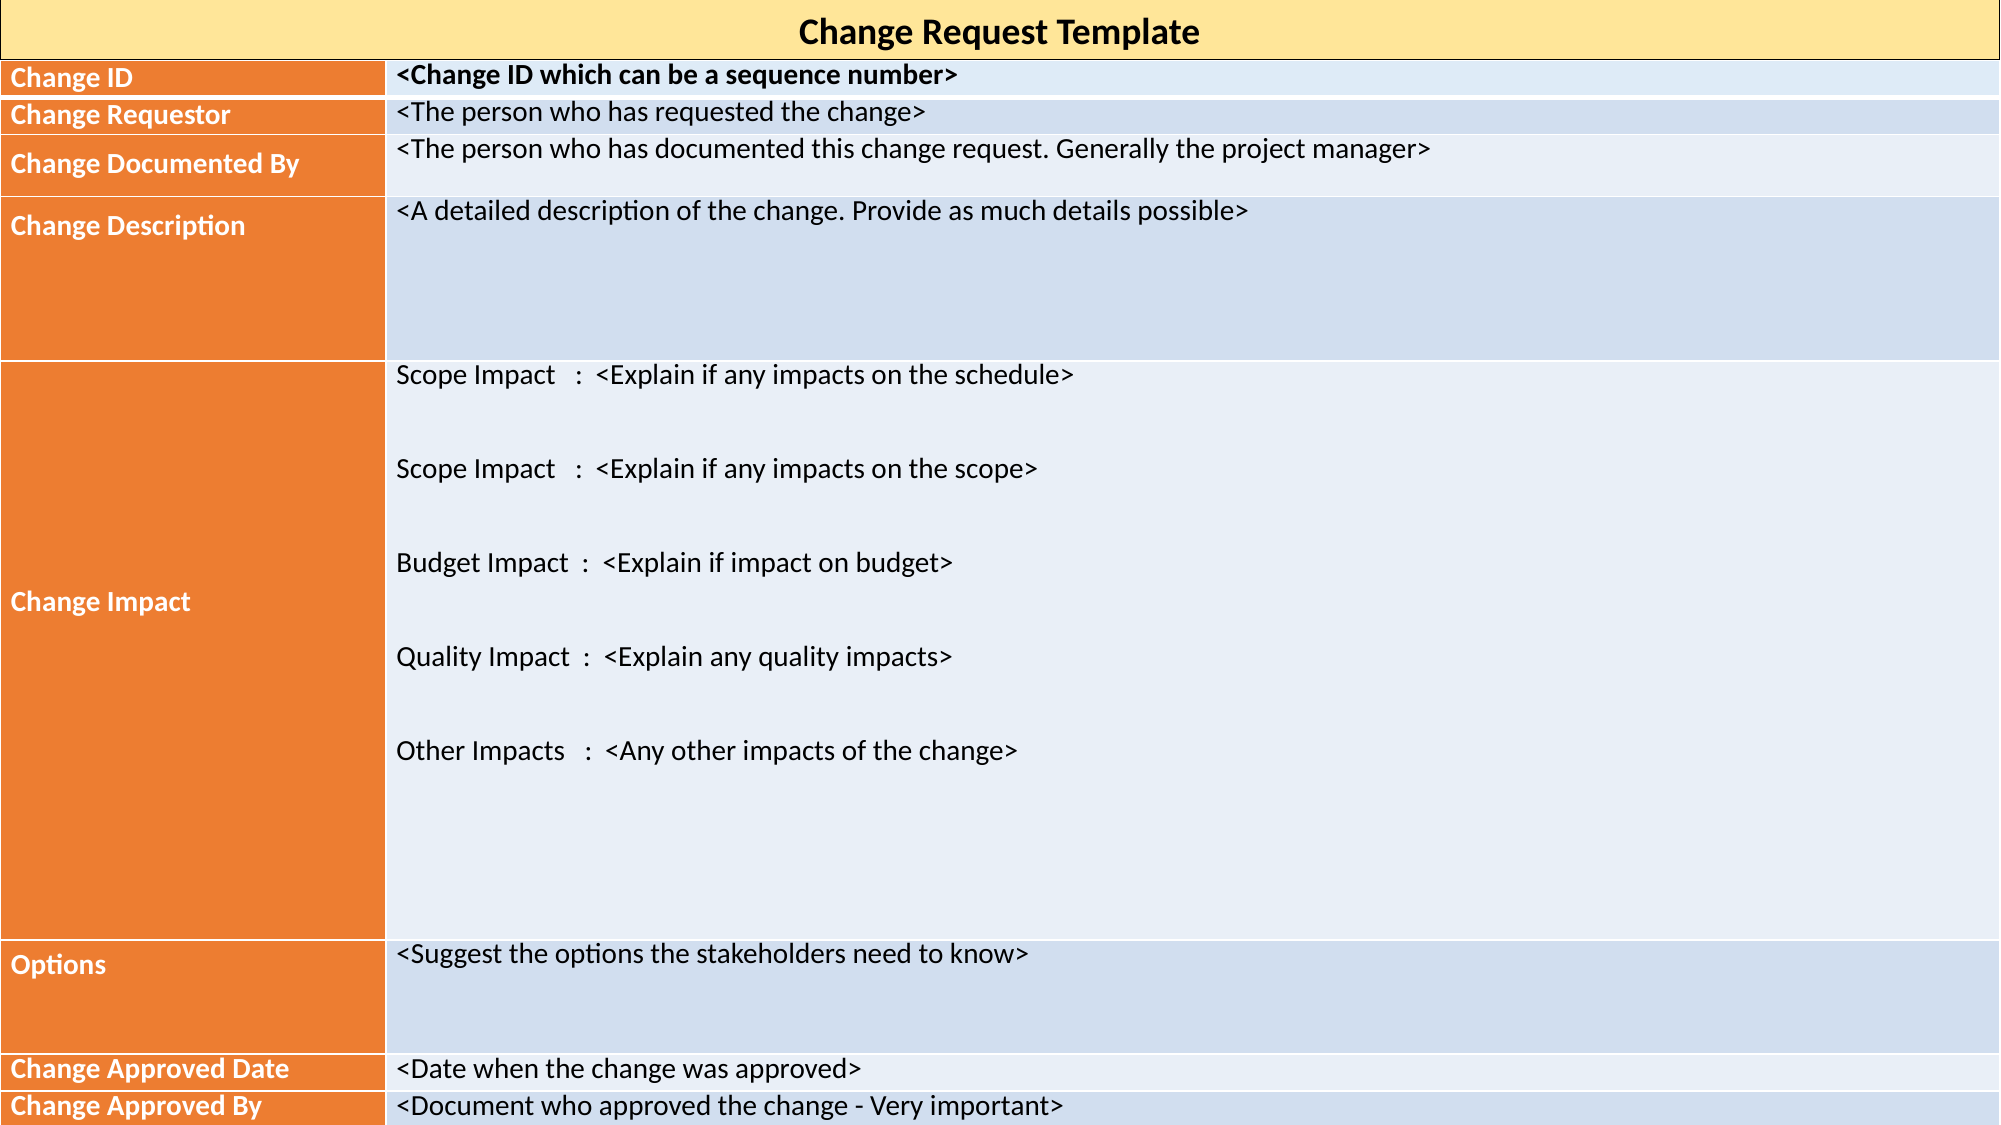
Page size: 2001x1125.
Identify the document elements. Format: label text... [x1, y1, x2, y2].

table_cell Change Description [1, 197, 385, 360]
table_cell Change Approved By [1, 1092, 385, 1125]
table_header <Change ID which can be a sequence number> [387, 61, 1999, 95]
table_header Change ID [1, 61, 385, 95]
table_cell <A detailed description of the change. Provide as much details possible> [387, 197, 1999, 360]
table_cell <Suggest the options the stakeholders need to know> [387, 941, 1999, 1053]
table_cell Change Impact [1, 362, 385, 939]
table_cell Change Documented By [1, 135, 385, 196]
text_box Change Request Template [0, 0, 2000, 60]
table_cell <The person who has documented this change request. Generally the project manager> [387, 135, 1999, 196]
table_cell Change Requestor [1, 100, 385, 134]
table_cell <Document who approved the change - Very important> [387, 1092, 1999, 1125]
table_cell Change Approved Date [1, 1055, 385, 1090]
table_cell <Date when the change was approved> [387, 1055, 1999, 1090]
table_cell Scope Impact : <Explain if any impacts on the schedule> Scope Impact : <Explain if any impacts on the scope> Budget Impact : <Explain if impact on budget> Quality Impact : <Explain any quality impacts> Other Impacts : <Any other impacts of the change> [387, 362, 1999, 939]
table_cell Options [1, 941, 385, 1053]
table_cell <The person who has requested the change> [387, 100, 1999, 134]
